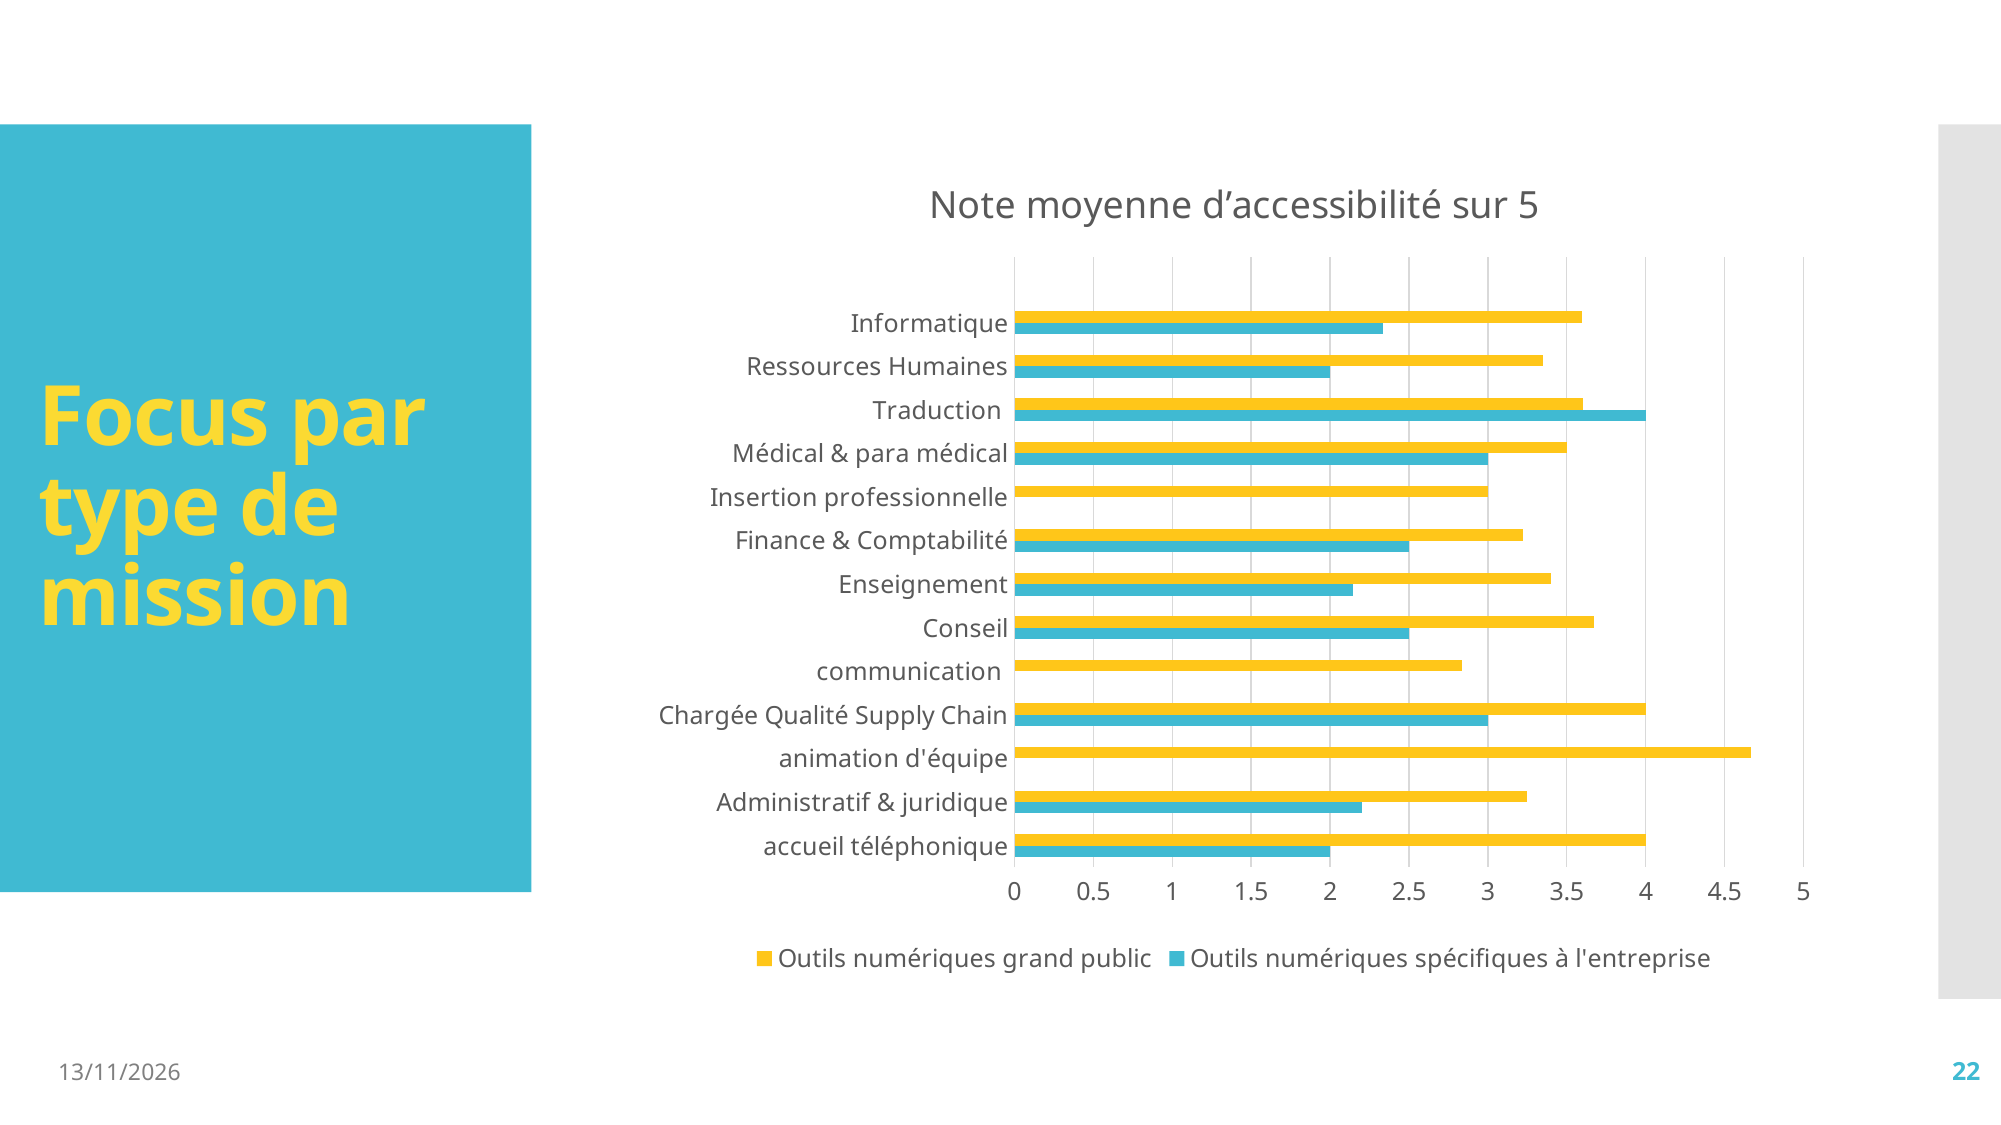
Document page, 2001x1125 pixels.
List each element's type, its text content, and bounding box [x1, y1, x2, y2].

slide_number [43, 1042, 493, 1103]
title Focus par type de mission [23, 130, 508, 886]
slide_number 22 [1744, 1042, 1996, 1103]
chart [634, 141, 1835, 982]
